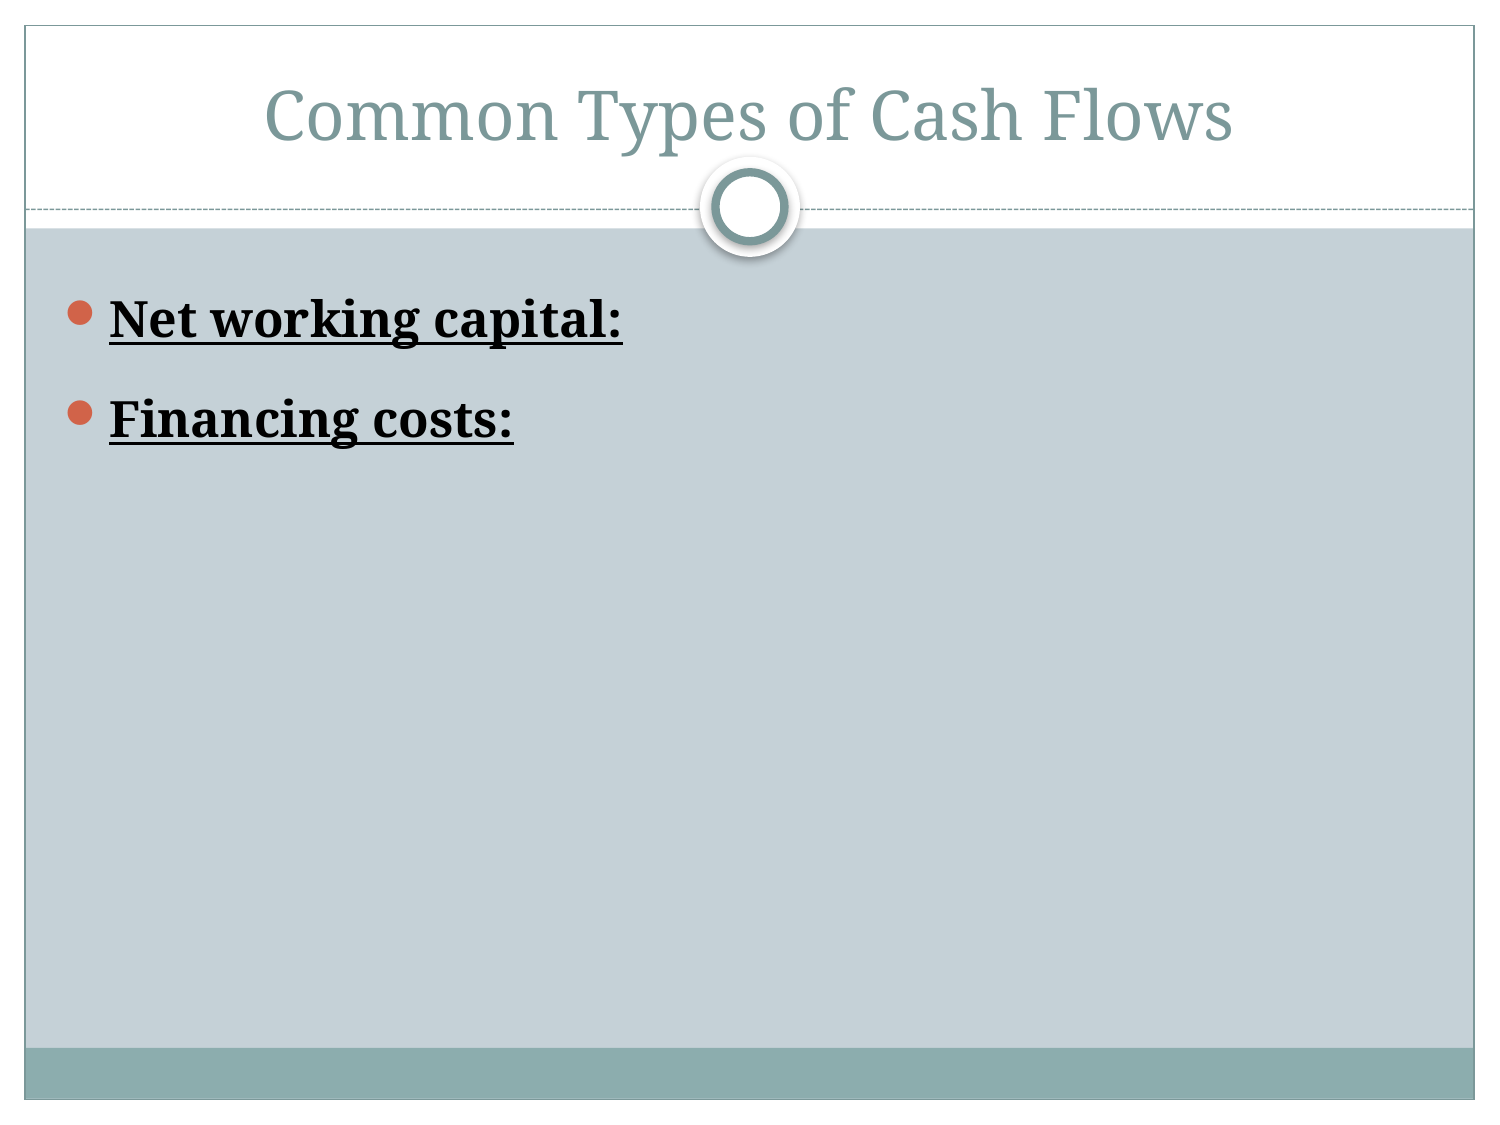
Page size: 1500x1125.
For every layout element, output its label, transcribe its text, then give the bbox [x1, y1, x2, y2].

list Net working capital: Financing costs: [49, 250, 1445, 1001]
title Common Types of Cash Flows [49, 37, 1450, 162]
